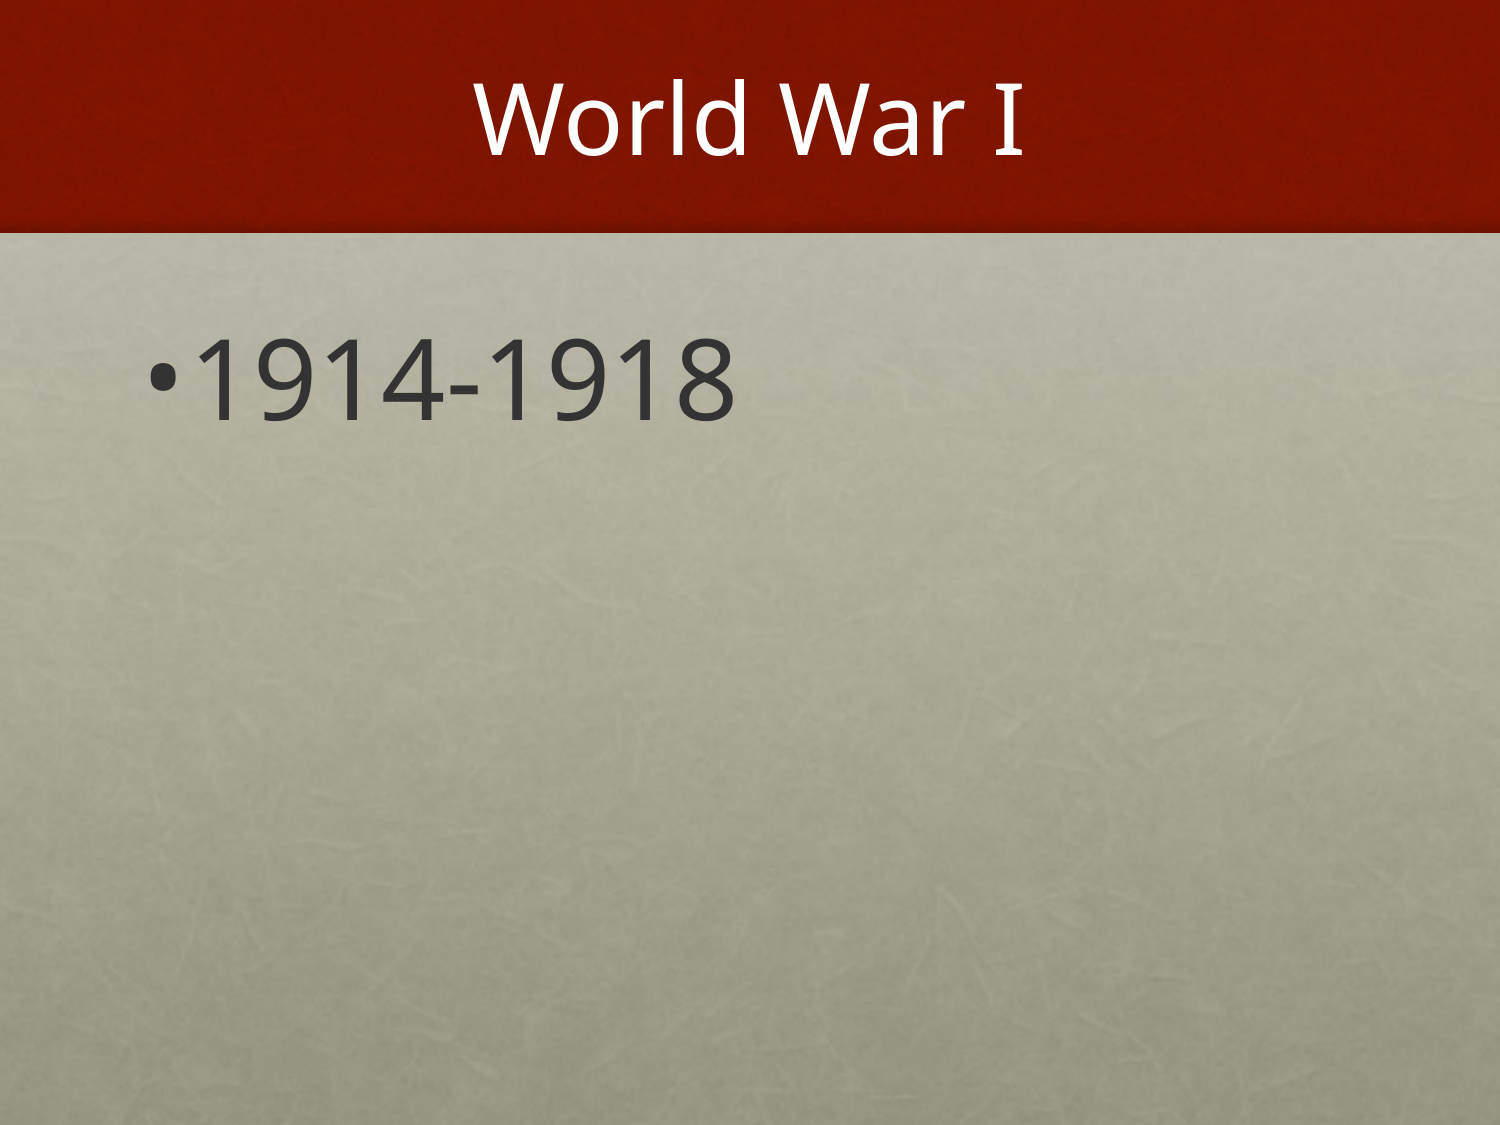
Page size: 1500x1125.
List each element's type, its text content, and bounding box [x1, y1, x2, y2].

list 1914-1918 [127, 299, 1372, 1005]
picture [0, 214, 1500, 1125]
title World War I [127, 10, 1372, 221]
